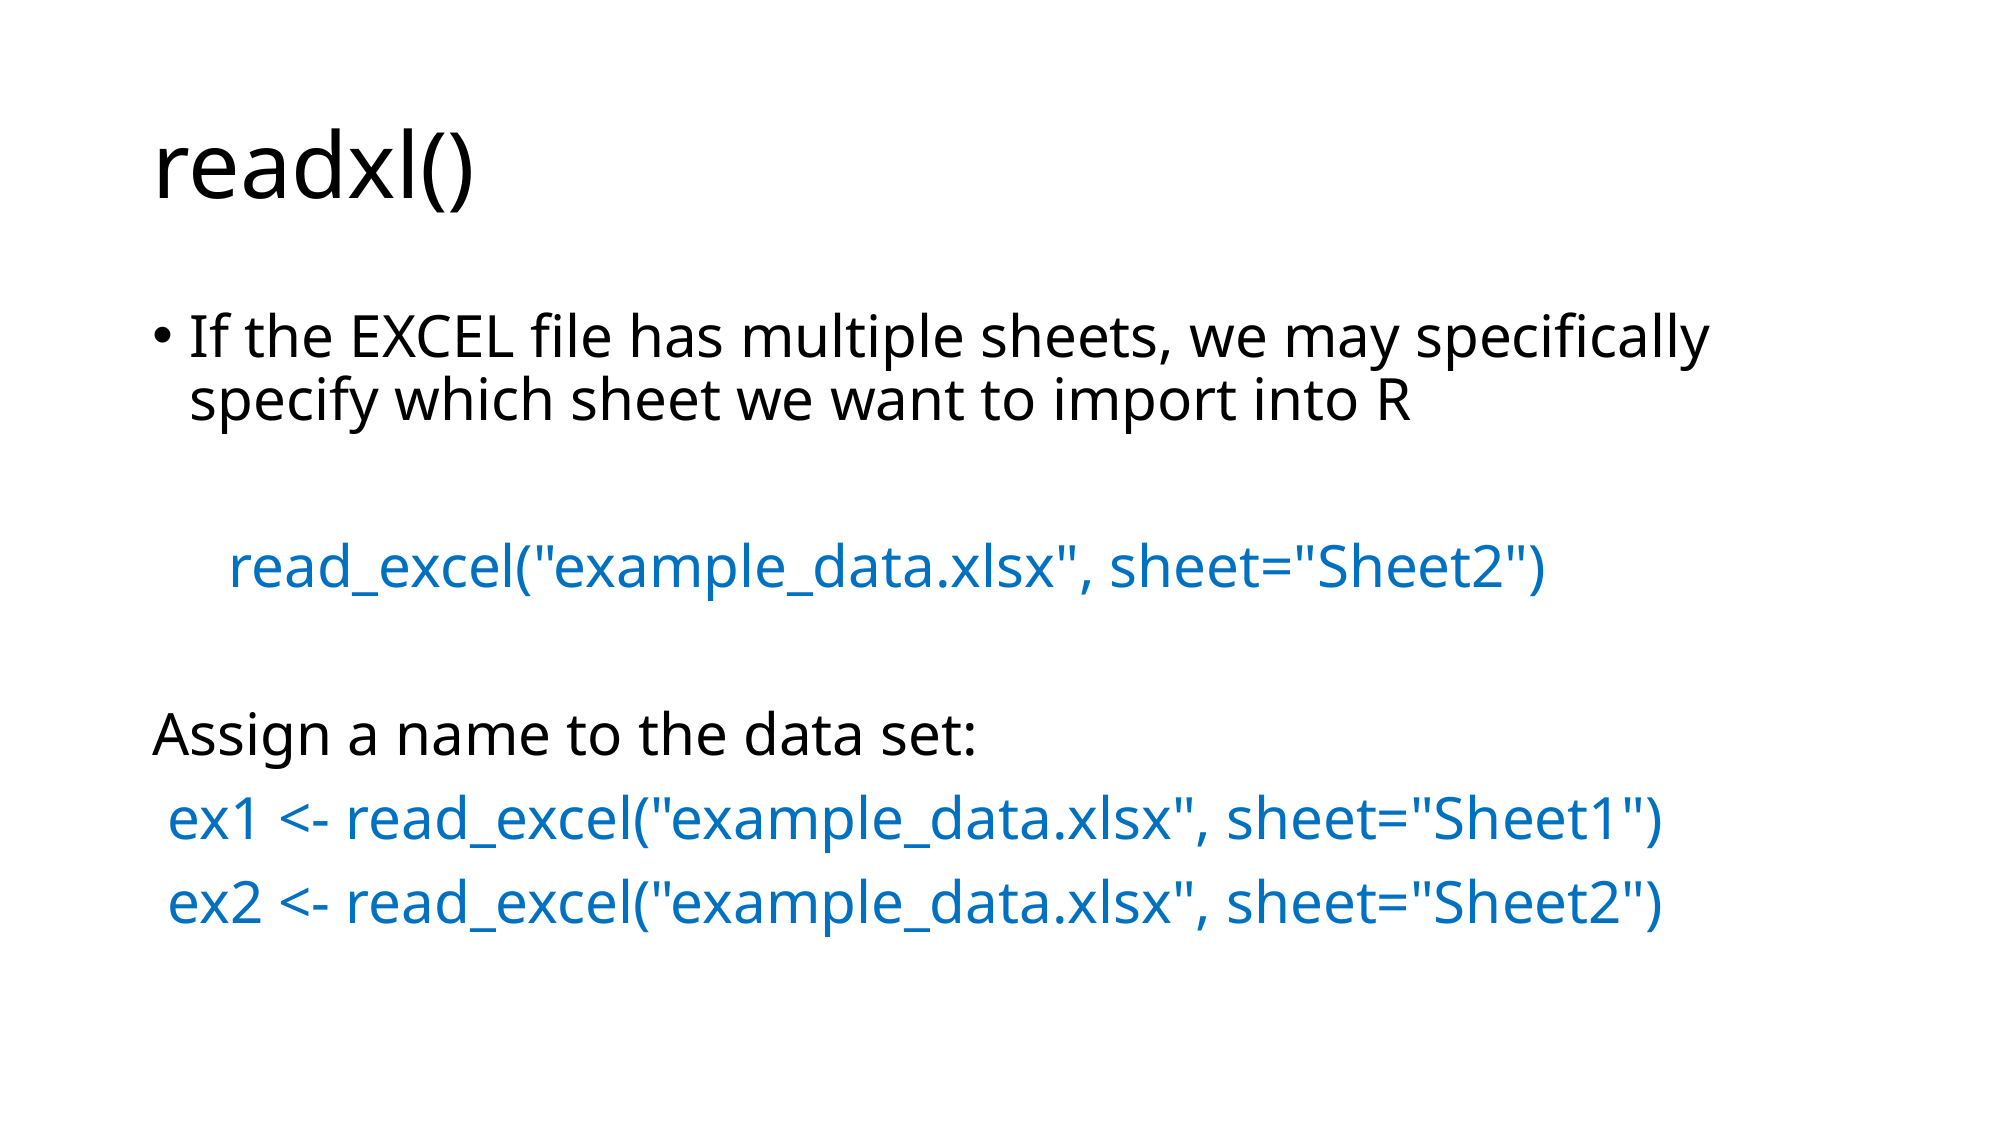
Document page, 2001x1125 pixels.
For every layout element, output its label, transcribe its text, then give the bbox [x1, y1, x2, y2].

title readxl() [137, 59, 1863, 278]
list If the EXCEL file has multiple sheets, we may specifically specify which sheet we want to import into R read_excel("example_data.xlsx", sheet="Sheet2") Assign a name to the data set: ex1 <- read_excel("example_data.xlsx", sheet="Sheet1") ex2 <- read_excel("example_data.xlsx", sheet="Sheet2") [137, 299, 1863, 1014]
